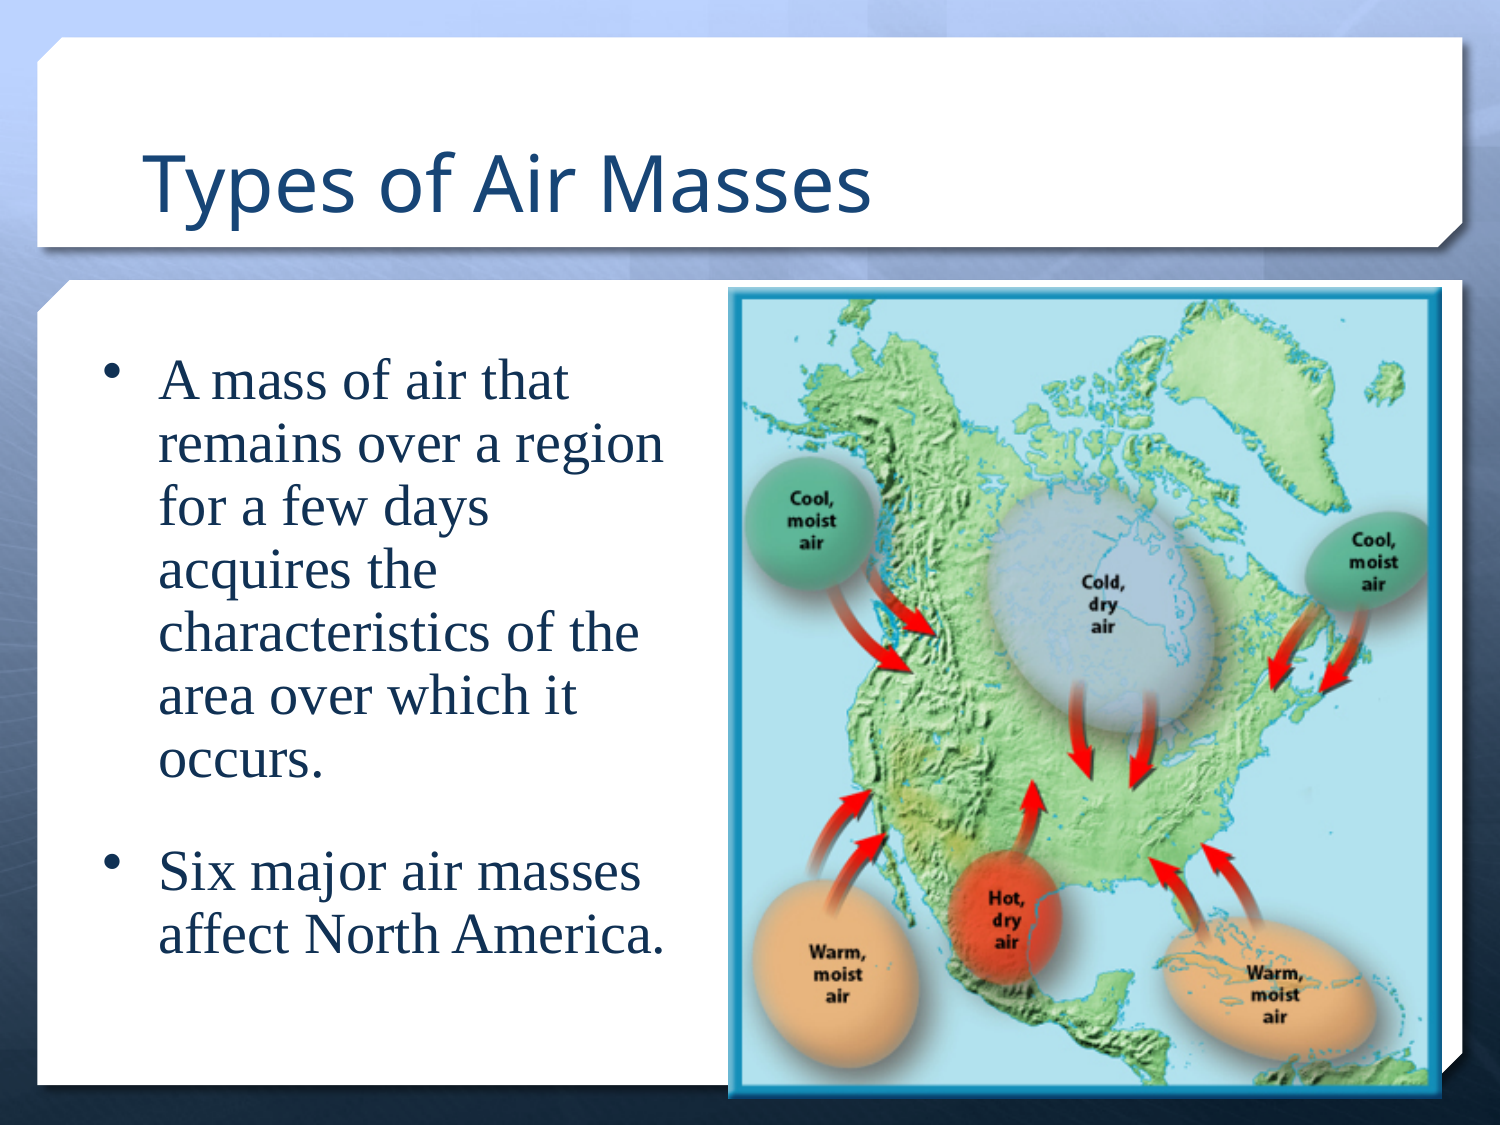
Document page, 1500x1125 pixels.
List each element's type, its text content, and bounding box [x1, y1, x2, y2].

picture [727, 287, 1442, 1099]
title Types of Air Masses [127, 48, 1372, 236]
text_box Six major air masses affect North America. [87, 833, 727, 974]
text_box A mass of air that remains over a region for a few days acquires the characteristics of the area over which it occurs. [87, 342, 713, 798]
